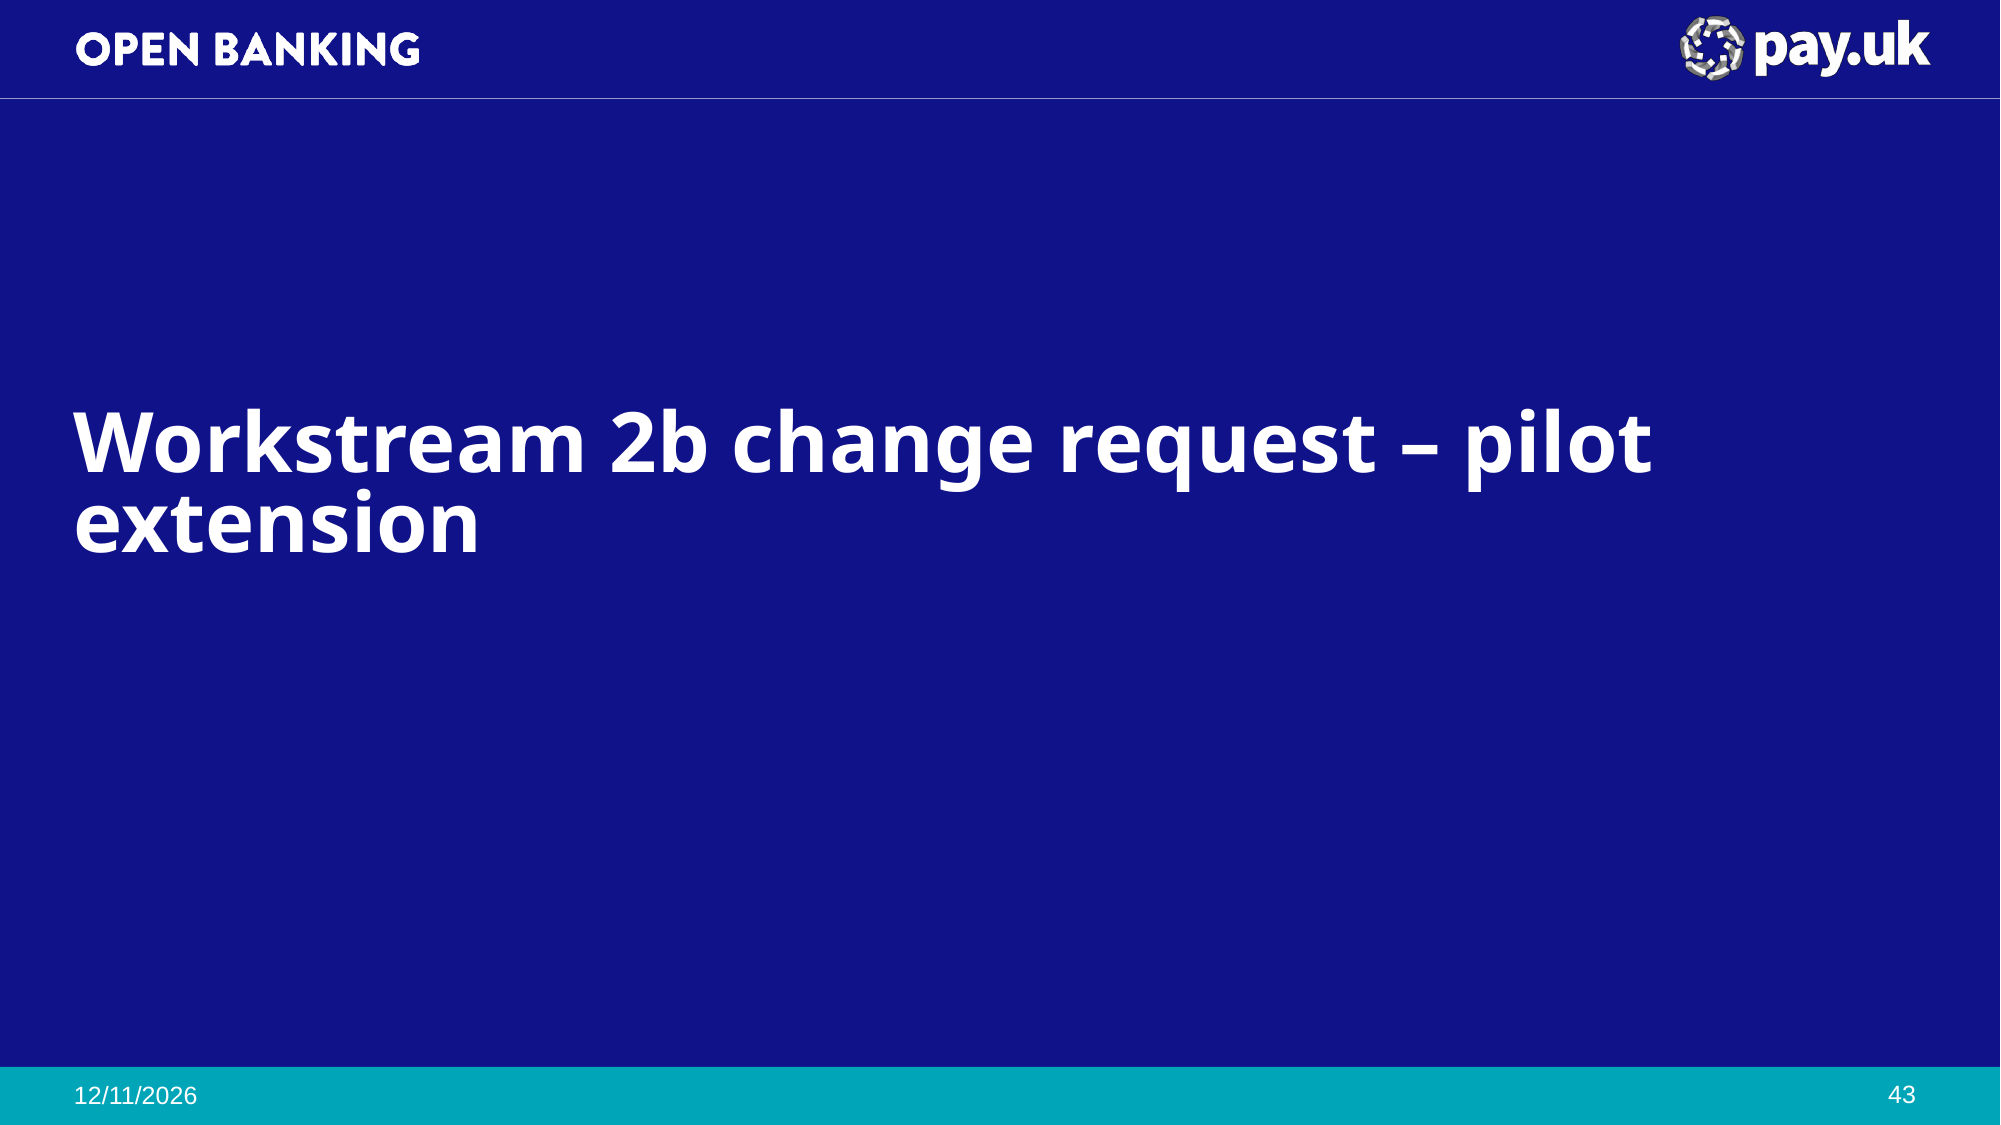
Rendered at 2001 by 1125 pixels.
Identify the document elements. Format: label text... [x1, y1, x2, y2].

picture [43, 0, 452, 99]
slide_number 43 [1412, 1064, 1932, 1124]
footer [662, 1064, 1338, 1124]
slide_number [59, 1065, 509, 1125]
title Workstream 2b change request – pilot extension [59, 105, 1750, 576]
picture [1670, 1, 1939, 87]
